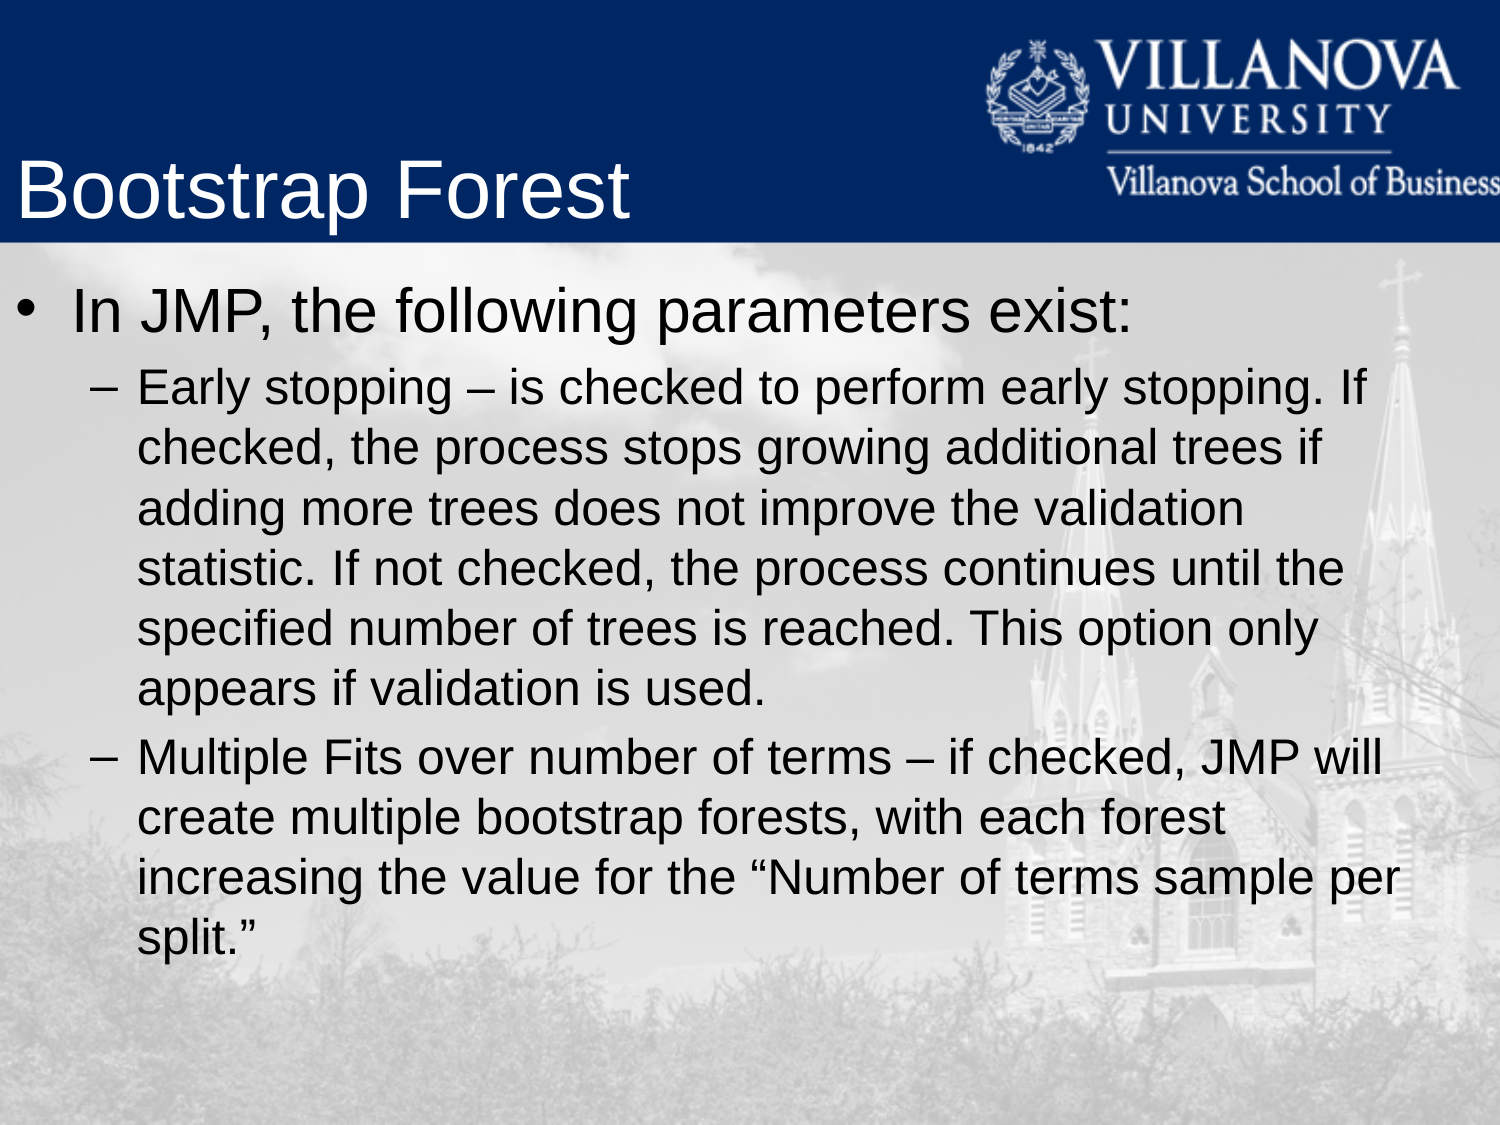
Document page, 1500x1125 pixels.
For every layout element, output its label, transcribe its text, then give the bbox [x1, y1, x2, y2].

picture [0, 0, 1500, 1125]
text_box Bootstrap Forest [0, 62, 1350, 250]
list In JMP, the following parameters exist: Early stopping – is checked to perform early stopping. If checked, the process stops growing additional trees if adding more trees does not improve the validation statistic. If not checked, the process continues until the specified number of trees is reached. This option only appears if validation is used. Multiple Fits over number of terms – if checked, JMP will create multiple bootstrap forests, with each forest increasing the value for the “Number of terms sample per split.” [0, 262, 1450, 1125]
